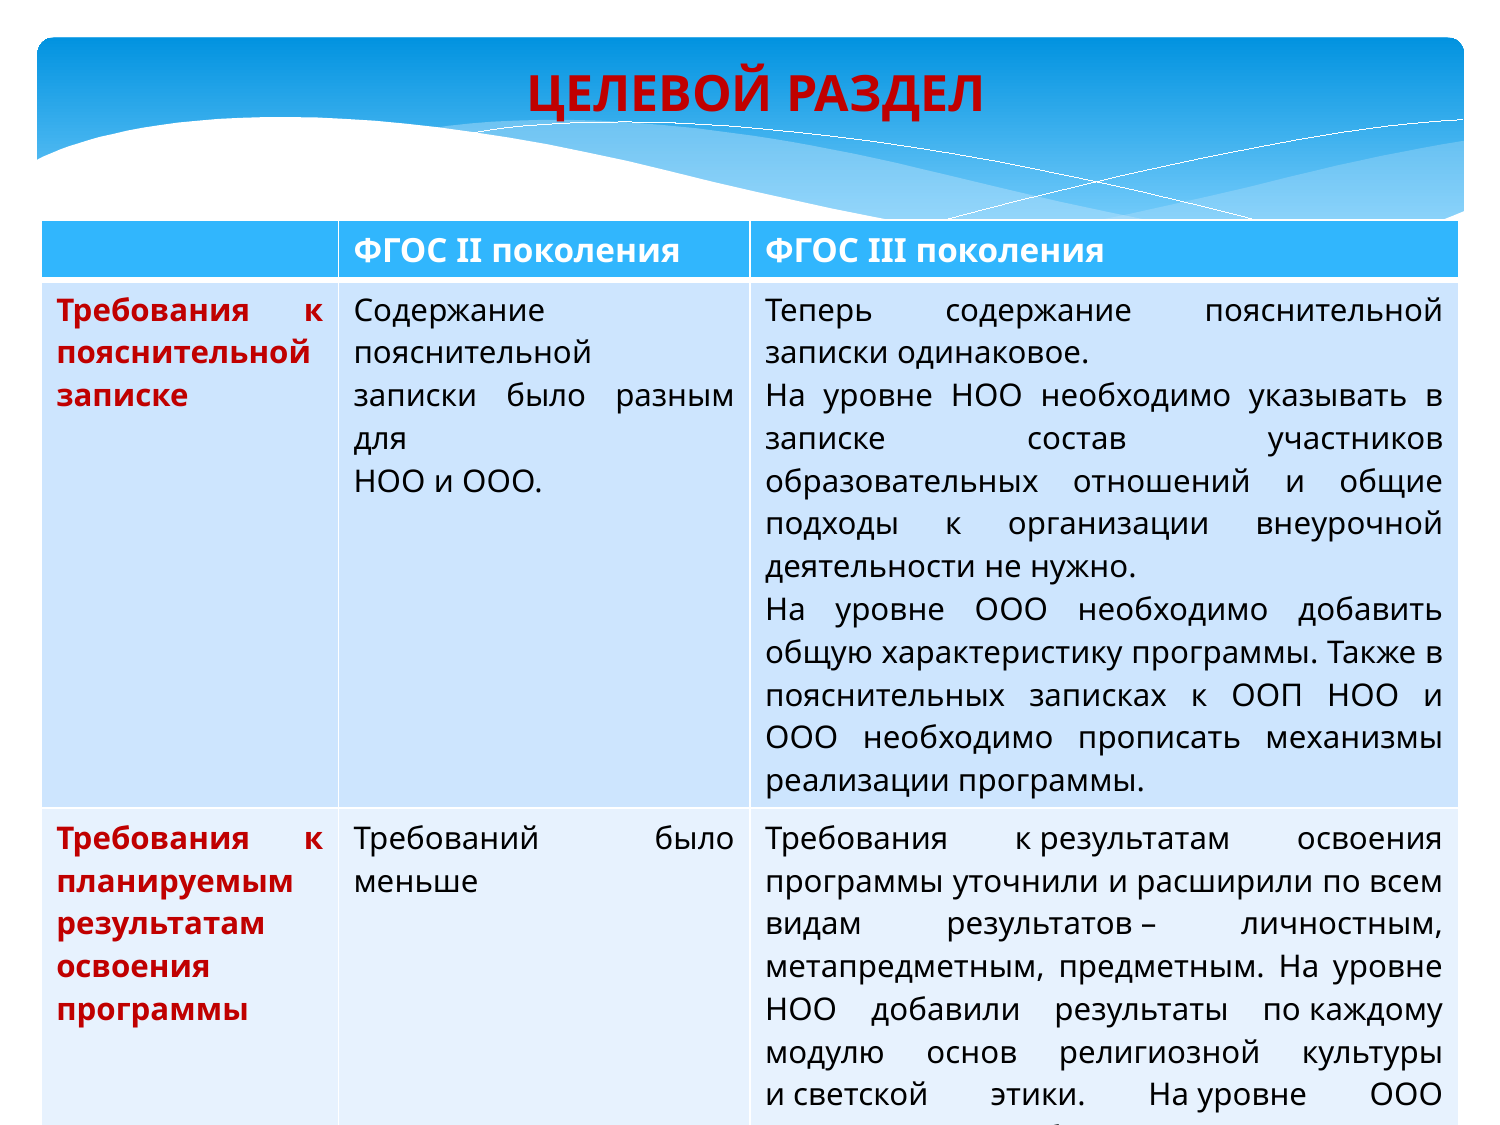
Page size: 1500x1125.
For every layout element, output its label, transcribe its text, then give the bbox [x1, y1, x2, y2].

table_header [42, 221, 338, 277]
text_box ЦЕЛЕВОЙ РАЗДЕЛ [64, 54, 1447, 130]
table_cell Требования к планируемым результатам освоения программы [42, 809, 338, 1125]
table_cell Требований было меньше [339, 809, 749, 1125]
table_cell Теперь содержание пояснительной записки одинаковое. На уровне НОО необходимо указывать в записке состав участников образовательных отношений и общие подходы к организации внеурочной деятельности не нужно. На уровне ООО необходимо добавить общую характеристику программы. Также в пояснительных записках к ООП НОО и ООО необходимо прописать механизмы реализации программы. [751, 283, 1458, 807]
table_cell Требования к результатам освоения программы уточнили и расширили по всем видам результатов – личностным, метапредметным, предметным. На уровне НОО добавили результаты по каждому модулю основ религиозной культуры и светской этики. На уровне ООО установили требования к предметным результатам при углубленном изучении некоторых дисциплин. [751, 809, 1458, 1125]
table_header ФГОС III поколения [751, 221, 1458, 277]
table_header ФГОС II поколения [339, 221, 749, 277]
table_cell Содержание пояснительной записки было разным для НОО и ООО. [339, 283, 749, 807]
table_cell Требования к пояснительной записке [42, 283, 338, 807]
